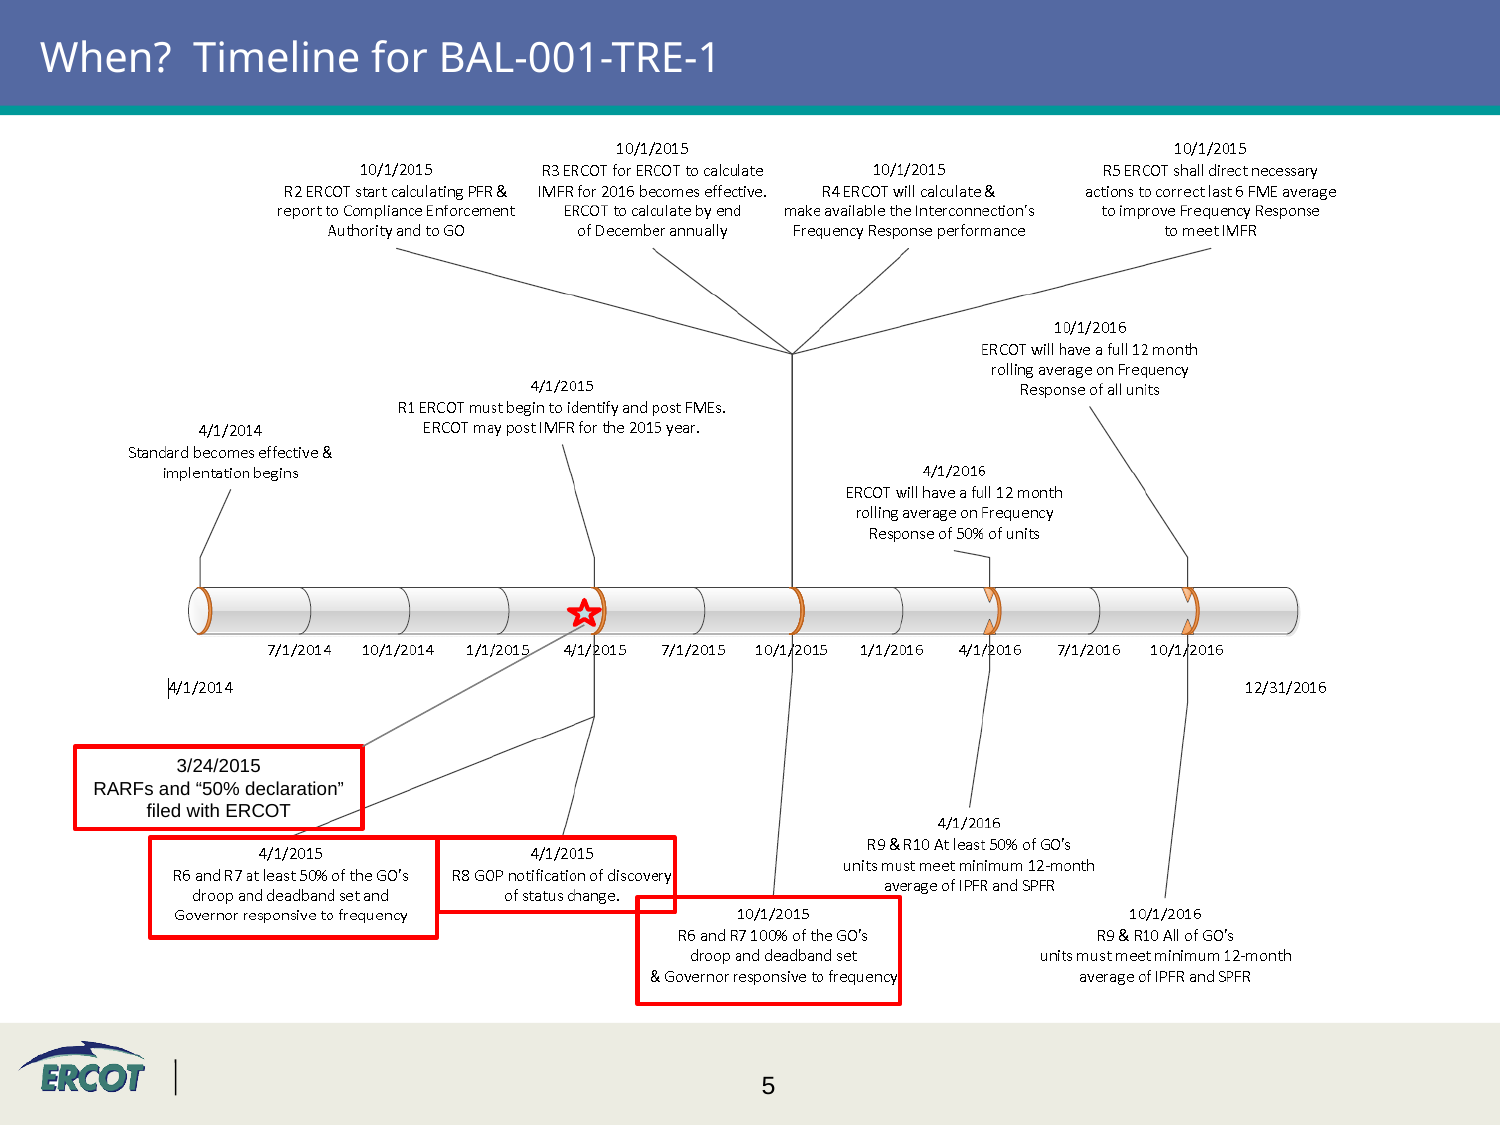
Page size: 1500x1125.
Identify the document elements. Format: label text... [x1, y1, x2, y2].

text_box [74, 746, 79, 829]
title When? Timeline for BAL-001-TRE-1 [24, 0, 1450, 113]
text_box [362, 624, 575, 747]
picture [84, 117, 1392, 1005]
picture [10, 1031, 151, 1111]
